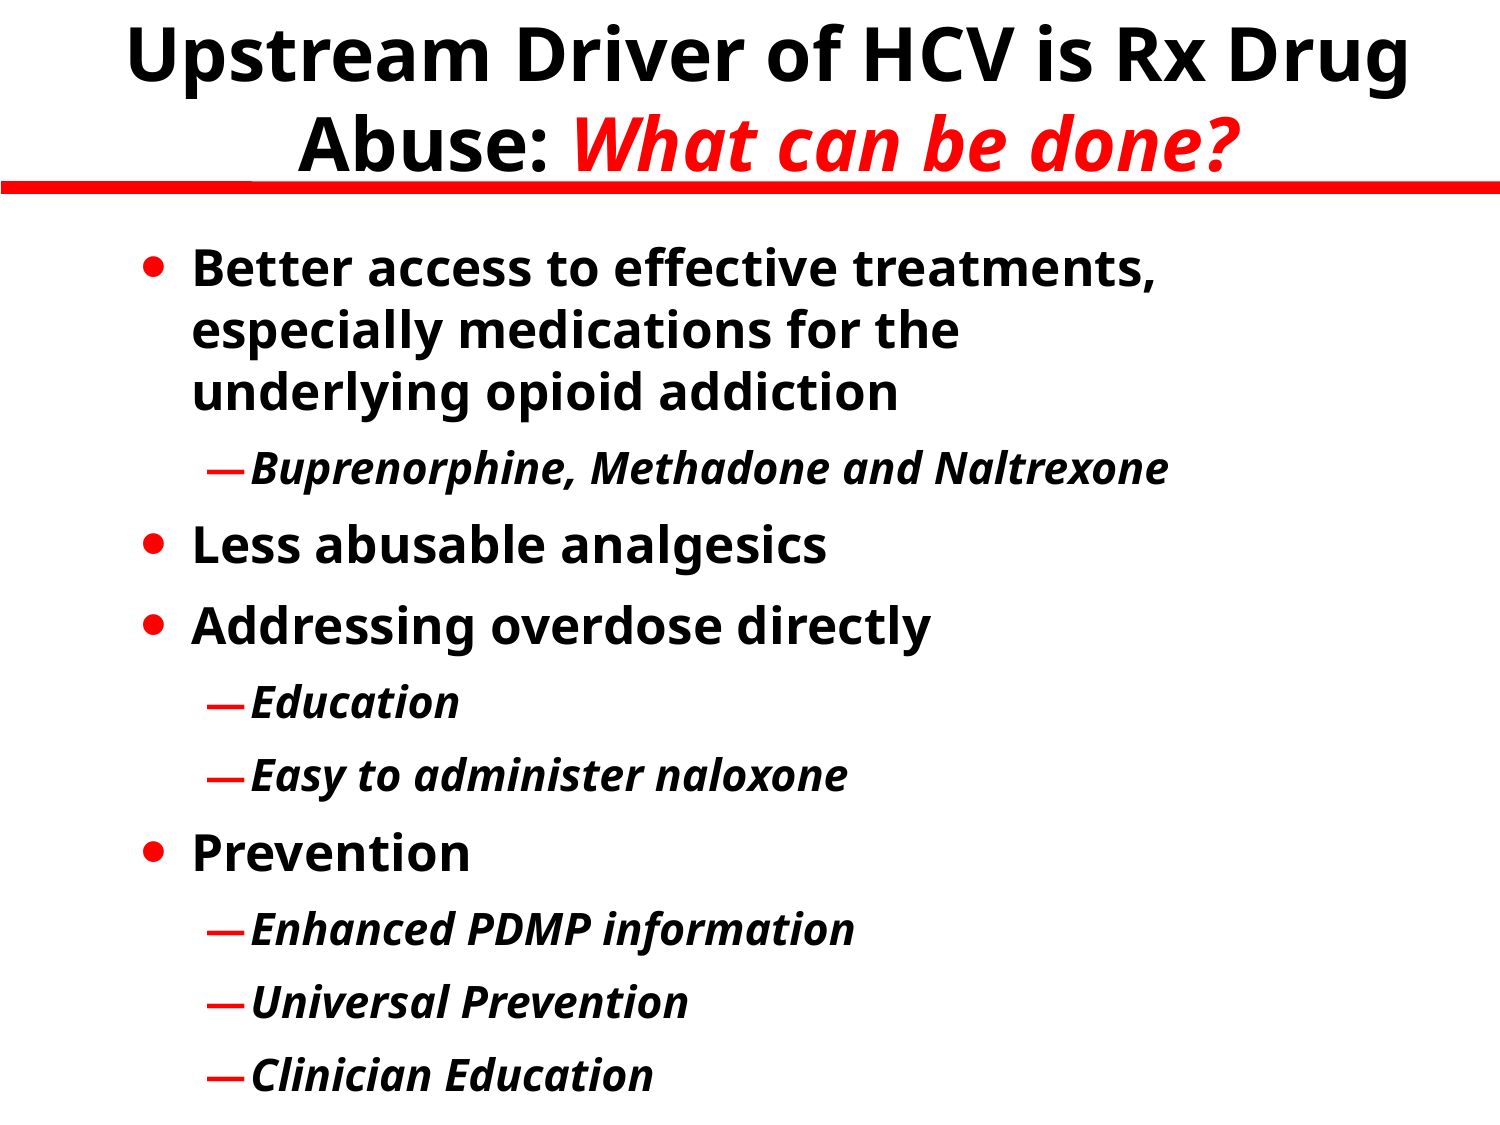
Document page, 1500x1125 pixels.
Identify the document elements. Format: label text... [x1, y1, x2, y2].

title Upstream Driver of HCV is Rx Drug Abuse: What can be done? [37, 3, 1500, 187]
list Better access to effective treatments, especially medications for the underlying opioid addiction Buprenorphine, Methadone and Naltrexone Less abusable analgesics Addressing overdose directly Education Easy to administer naloxone Prevention Enhanced PDMP information Universal Prevention Clinician Education [125, 227, 1263, 1113]
